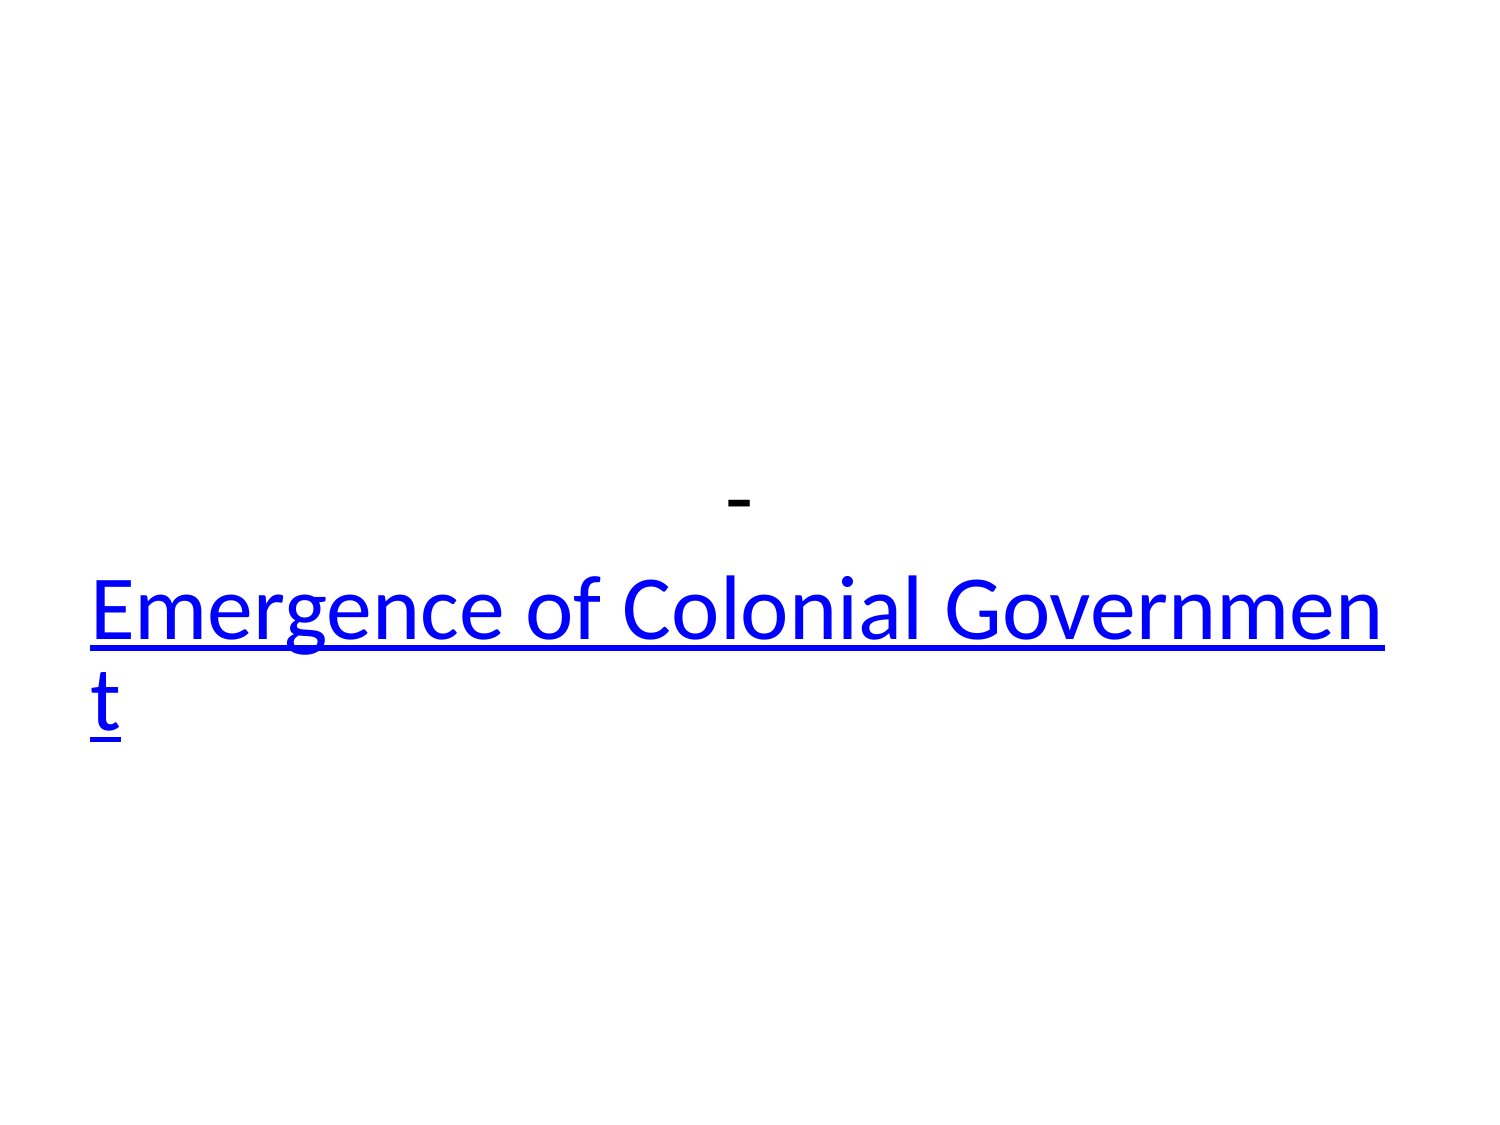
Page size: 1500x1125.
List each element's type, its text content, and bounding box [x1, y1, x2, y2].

title - Emergence of Colonial Government [74, 44, 1426, 1051]
